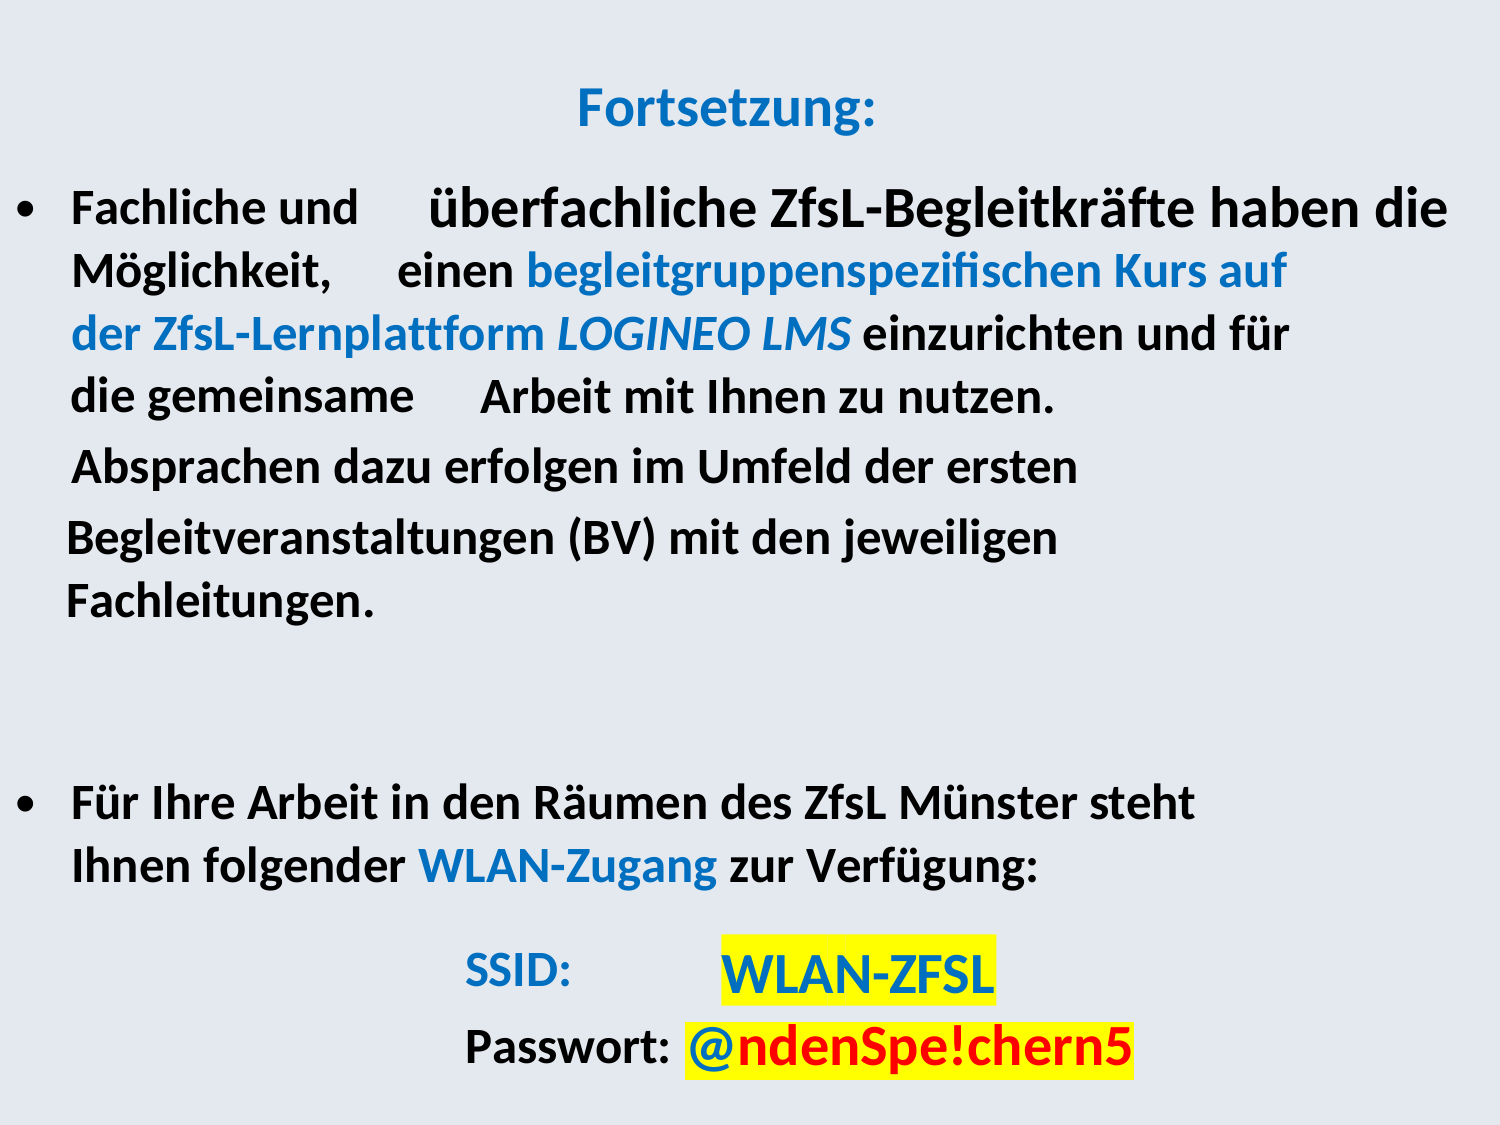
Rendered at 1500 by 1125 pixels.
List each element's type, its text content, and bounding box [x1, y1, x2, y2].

text_box Möglichkeit, [69, 244, 382, 307]
text_box Für Ihre Arbeit in den Räumen des ZfsL Münster steht Ihnen folgender WLAN-Zugang zur Verfügung: [69, 777, 1373, 903]
text_box Fachliche und [69, 182, 413, 245]
text_box SSID: [462, 944, 600, 1008]
text_box Absprachen dazu erfolgen im Umfeld der ersten [69, 440, 1438, 560]
text_box • [12, 178, 47, 241]
text_box Arbeit mit Ihnen zu nutzen. [477, 370, 1472, 497]
text_box Fortsetzung: überfachliche ZfsL-Begleitkräfte haben die [426, 79, 1459, 244]
text_box Passwort: @ndenSpe!chern5 [462, 1021, 1275, 1085]
text_box Begleitveranstaltungen (BV) mit den jeweiligen Fachleitungen. [63, 512, 1379, 687]
text_box WLAN-ZFSL [721, 934, 1008, 1006]
text_box einen begleitgruppenspezifischen Kurs auf [395, 244, 1480, 308]
text_box der ZfsL-Lernplattform LOGINEO LMS einzurichten und für [69, 307, 1479, 371]
text_box • [12, 773, 47, 836]
text_box die gemeinsame [68, 370, 477, 512]
